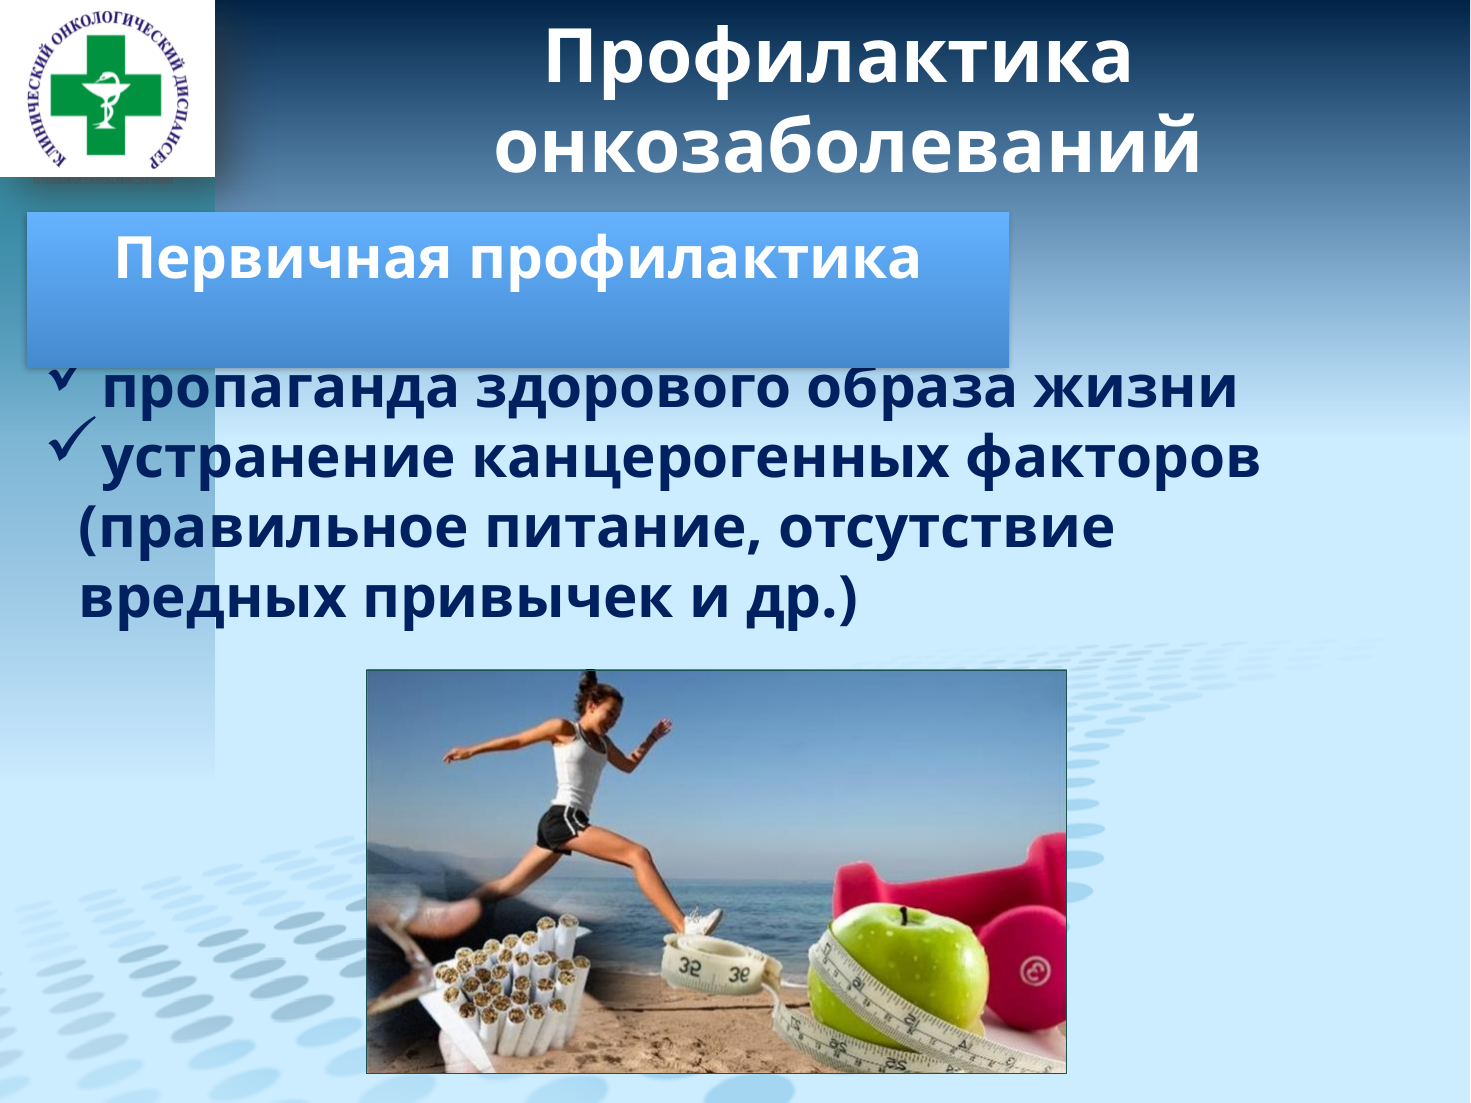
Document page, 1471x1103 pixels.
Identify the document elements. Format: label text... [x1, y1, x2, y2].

picture [0, 0, 215, 204]
text_box Профилактика онкозаболеваний [322, 0, 1376, 195]
picture [228, 177, 236, 183]
picture [0, 365, 1384, 1103]
text_box пропаганда здорового образа жизни устранение канцерогенных факторов (правильное питание, отсутствие вредных привычек и др.) [28, 341, 1397, 637]
picture [1376, 186, 1384, 191]
picture [215, 184, 1384, 341]
text_box Первичная профилактика [27, 212, 1010, 368]
